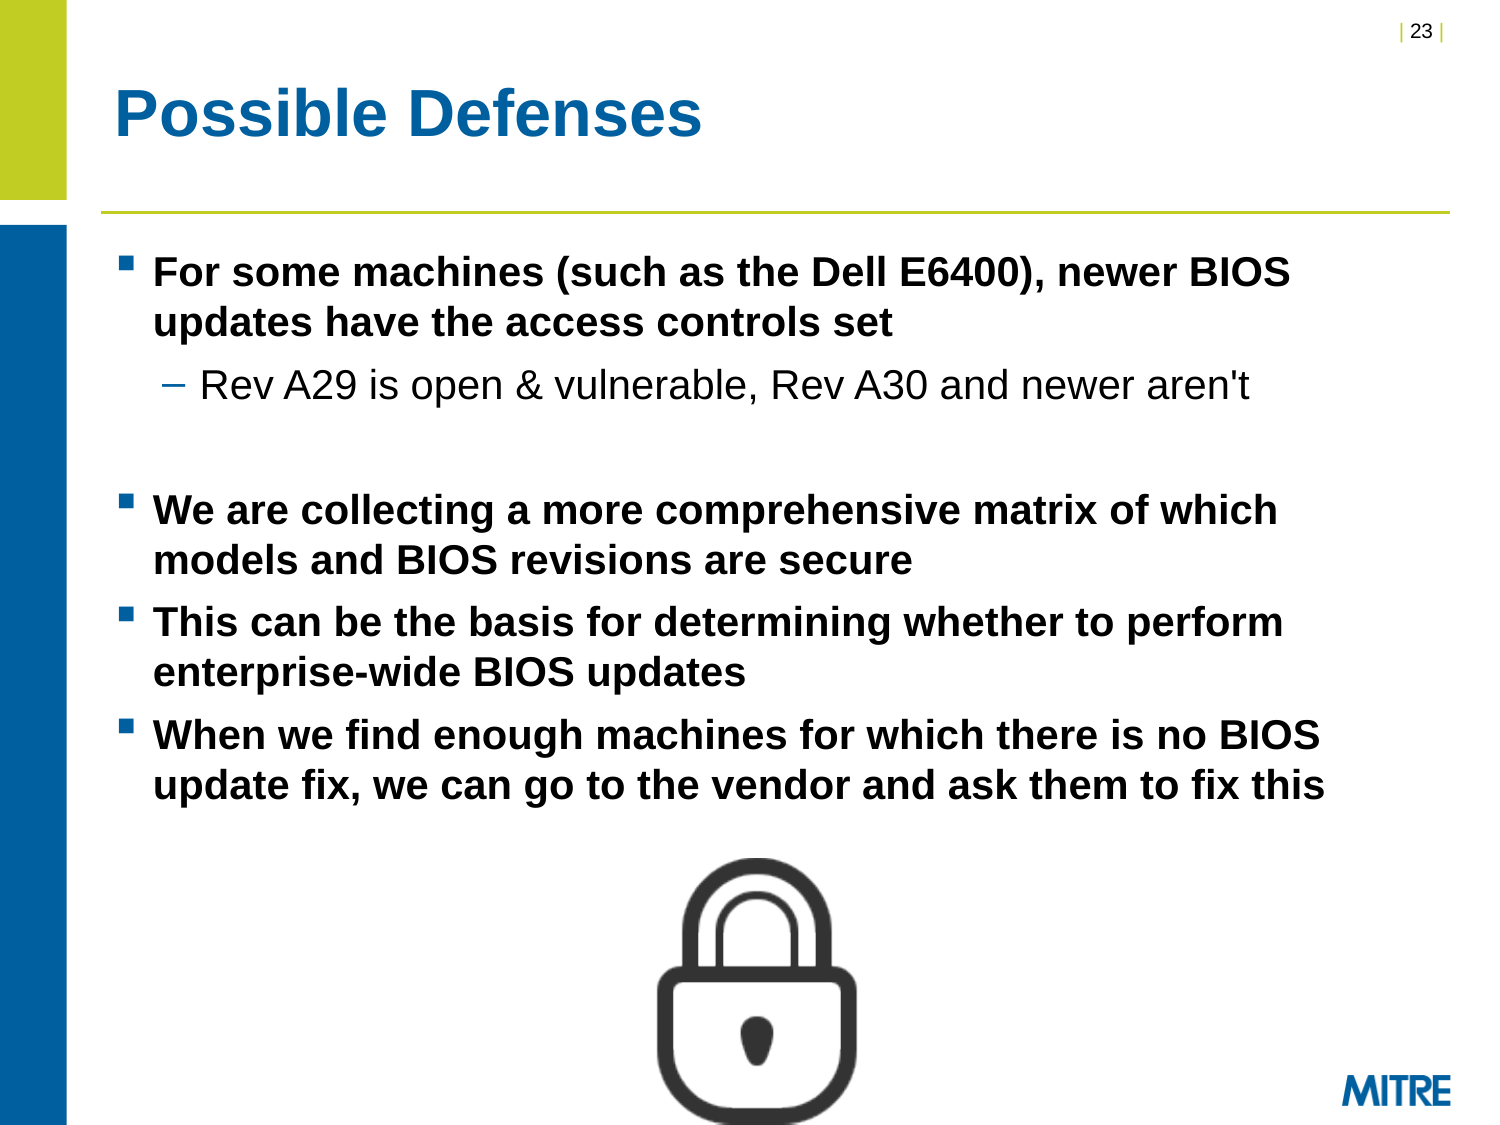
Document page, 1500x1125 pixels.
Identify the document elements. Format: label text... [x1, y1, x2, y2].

list For some machines (such as the Dell E6400), newer BIOS updates have the access controls set Rev A29 is open & vulnerable, Rev A30 and newer aren't We are collecting a more comprehensive matrix of which models and BIOS revisions are secure This can be the basis for determining whether to perform enterprise-wide BIOS updates When we find enough machines for which there is no BIOS update fix, we can go to the vendor and ask them to fix this [99, 237, 1450, 1005]
picture [1342, 1072, 1453, 1113]
title Possible Defenses [99, 45, 1450, 188]
picture [623, 857, 892, 1125]
